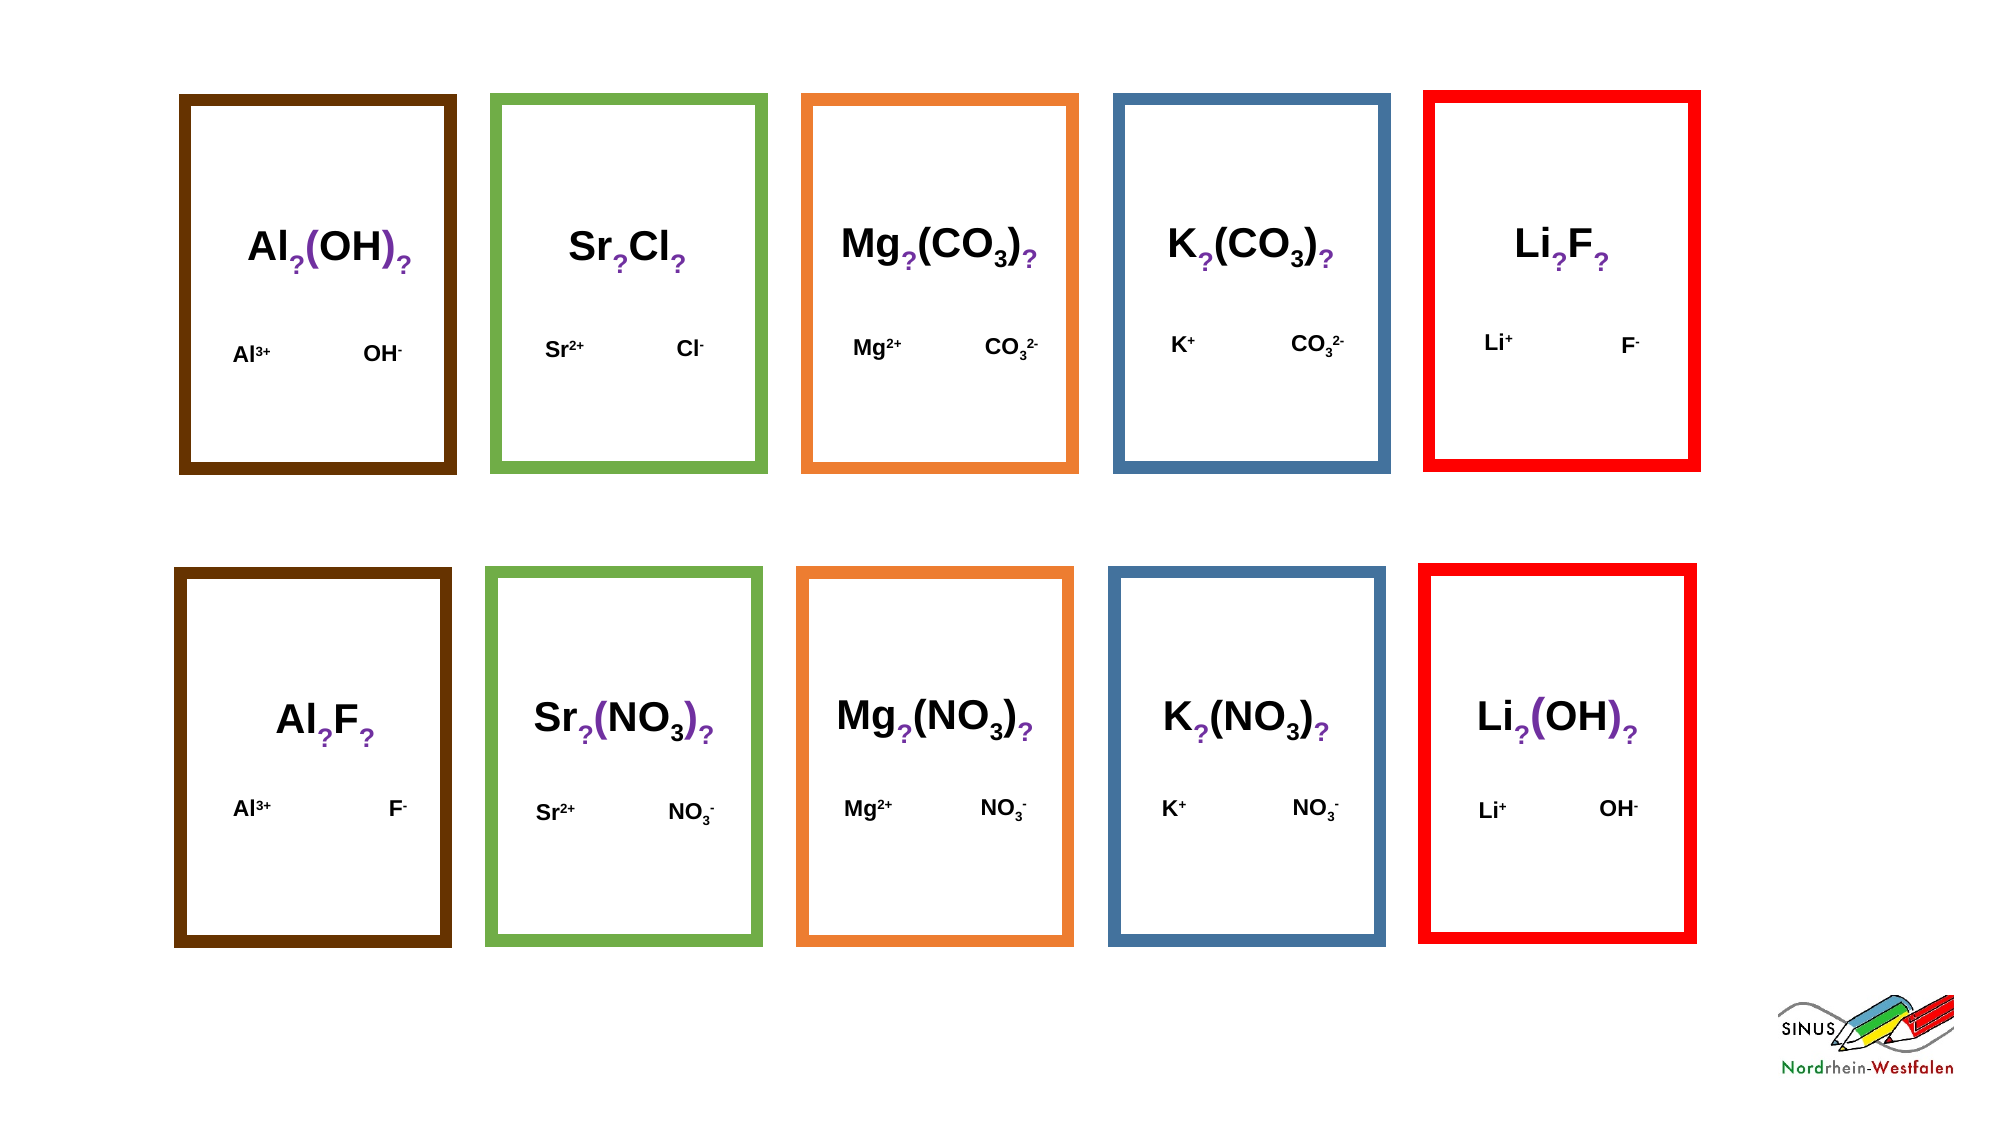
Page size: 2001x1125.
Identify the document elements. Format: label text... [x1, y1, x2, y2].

text_box Al3+ [217, 332, 293, 389]
text_box Li+ [1463, 788, 1539, 845]
text_box NO3- [1277, 784, 1371, 842]
text_box [806, 98, 1074, 469]
text_box [1118, 98, 1385, 469]
text_box [802, 571, 1069, 942]
text_box F- [373, 786, 426, 830]
text_box Li+ [1469, 319, 1545, 377]
text_box I- [241, 469, 286, 476]
text_box Al3+ [217, 786, 293, 843]
text_box Al?(OH)? [228, 207, 432, 302]
text_box Sr2+ [529, 326, 618, 384]
text_box NO3- [965, 784, 1059, 842]
text_box NO3- [653, 789, 747, 846]
text_box Cl- [661, 326, 755, 383]
text_box K?(CO3)? [1132, 204, 1369, 293]
text_box CO32- [970, 324, 1064, 381]
text_box [184, 99, 451, 469]
text_box CO32- [1275, 321, 1370, 378]
text_box [1428, 96, 1696, 466]
text_box Li?(OH)? [1455, 677, 1660, 771]
text_box [180, 572, 447, 942]
text_box Sr?(NO3)? [495, 677, 753, 772]
text_box [495, 98, 763, 469]
text_box Mg2+ [829, 785, 917, 842]
text_box Mg2+ [838, 325, 926, 382]
text_box [1113, 571, 1381, 942]
text_box Al?F? [223, 680, 427, 775]
text_box F- [1606, 323, 1659, 367]
text_box I- [237, 942, 282, 949]
text_box Sr2+ [520, 790, 609, 847]
text_box K+ [1146, 785, 1222, 842]
text_box [1424, 568, 1691, 939]
text_box K?(NO3)? [1128, 676, 1365, 766]
text_box [490, 571, 758, 942]
text_box Sr?Cl? [525, 206, 729, 301]
text_box OH- [1584, 786, 1678, 843]
picture [1778, 995, 1954, 1078]
text_box Li?F? [1460, 204, 1664, 299]
text_box OH- [348, 330, 442, 387]
text_box K+ [1156, 322, 1232, 379]
text_box Mg?(NO3)? [817, 676, 1053, 766]
text_box Mg?(CO3)? [821, 203, 1058, 293]
